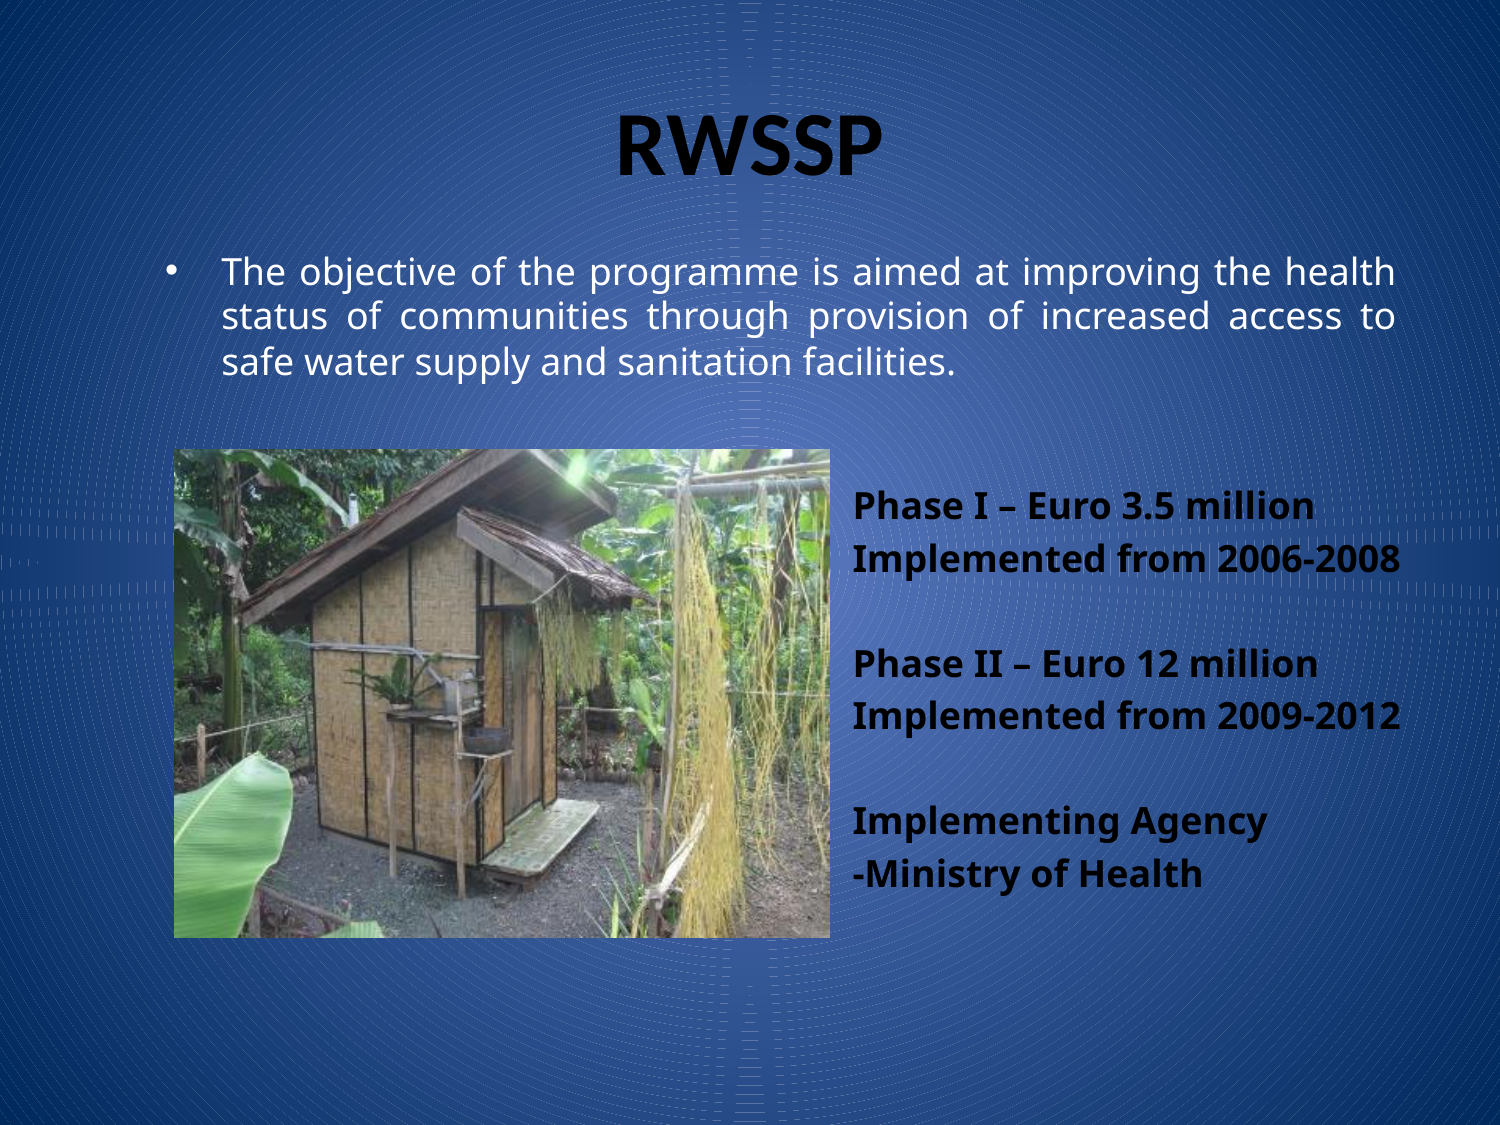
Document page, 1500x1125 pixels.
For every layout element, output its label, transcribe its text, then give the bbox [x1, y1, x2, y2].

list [174, 449, 830, 938]
title RWSSP [75, 45, 1425, 233]
text_box Phase I – Euro 3.5 million Implemented from 2006-2008 Phase II – Euro 12 million Implemented from 2009-2012 Implementing Agency -Ministry of Health [837, 474, 1450, 950]
text_box The objective of the programme is aimed at improving the health status of communities through provision of increased access to safe water supply and sanitation facilities. [149, 187, 1413, 450]
